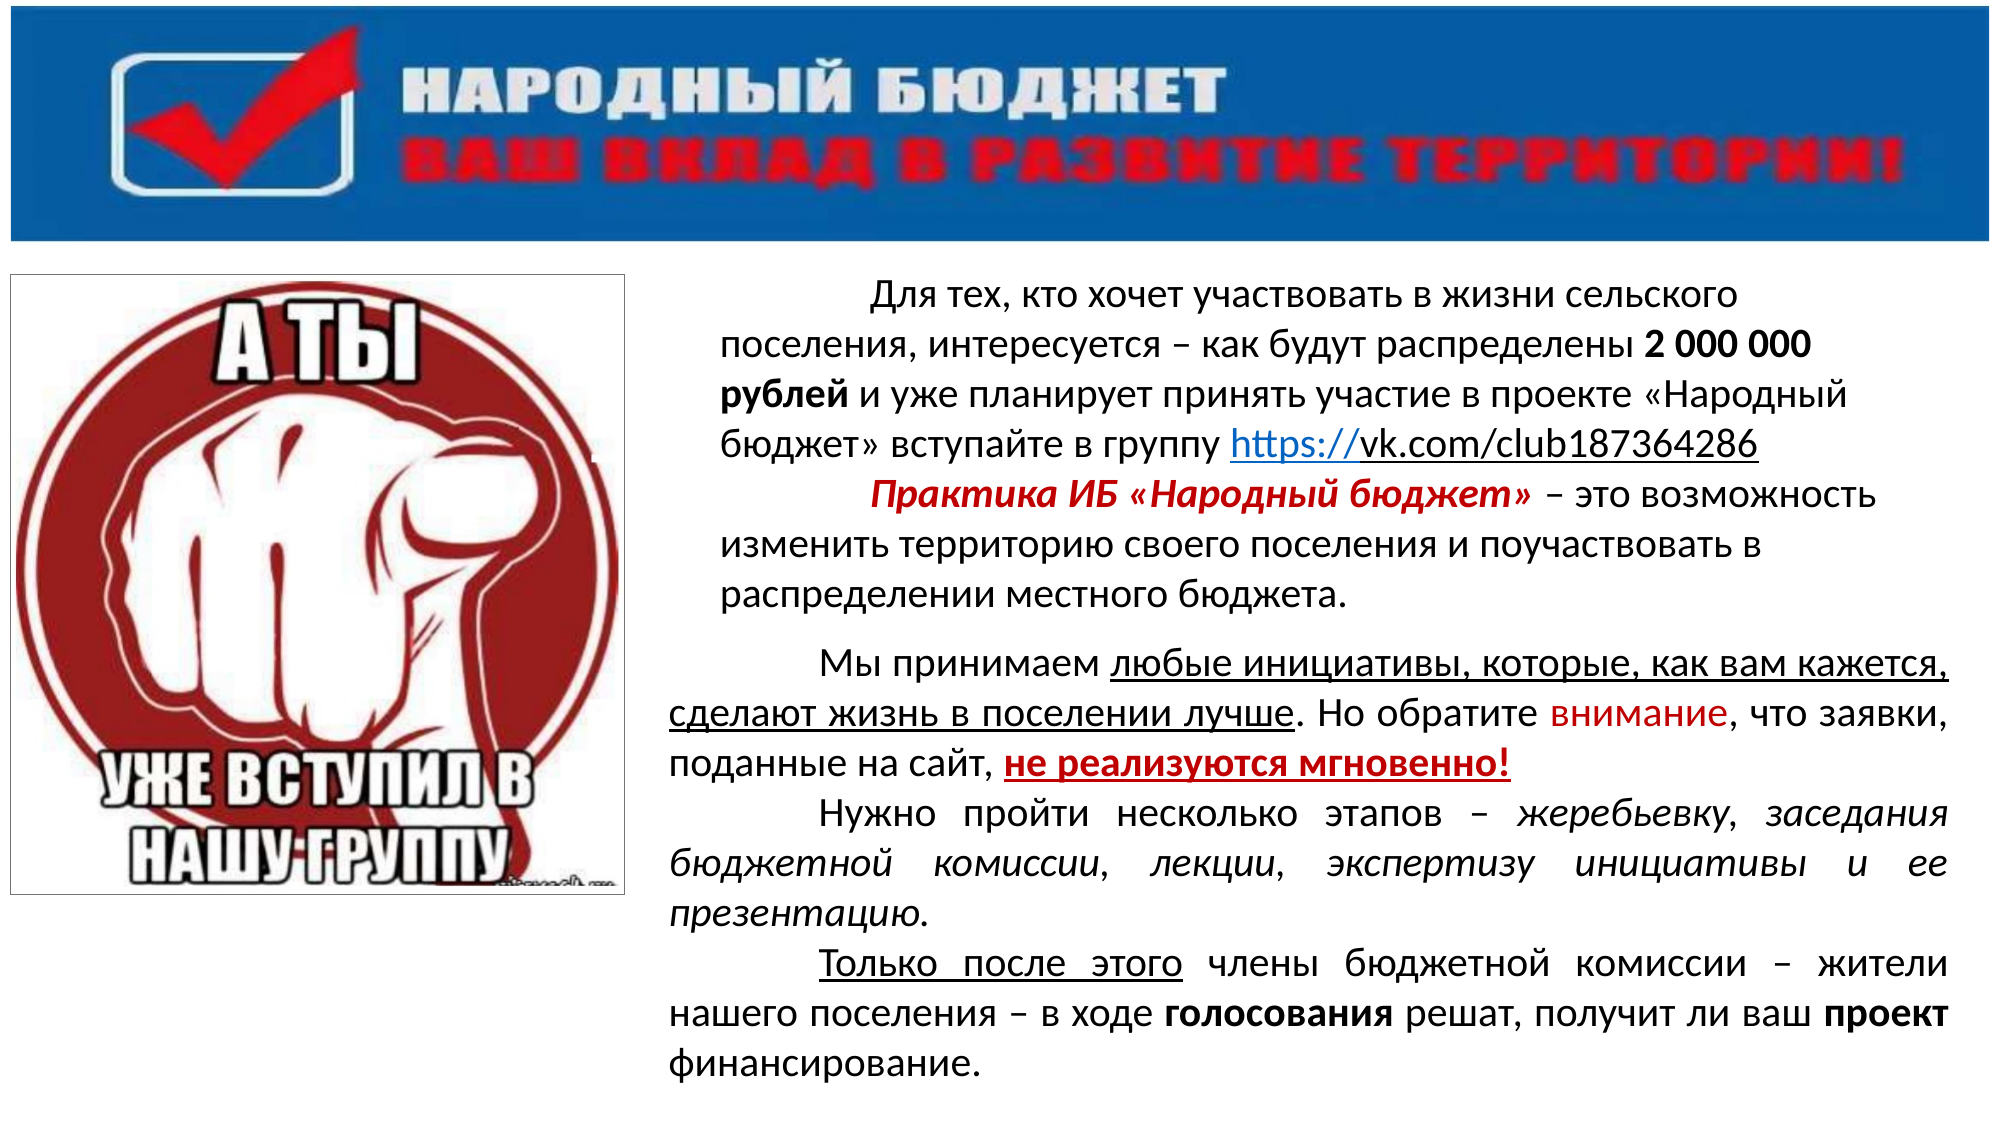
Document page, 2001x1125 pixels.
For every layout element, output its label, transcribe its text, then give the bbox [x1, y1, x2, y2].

picture [10, 0, 1990, 248]
text_box Для тех, кто хочет участвовать в жизни сельского поселения, интересуется – как будут распределены 2 000 000 рублей и уже планирует принять участие в проекте «Народный бюджет» вступайте в группу https://vk.com/club187364286 Практика ИБ «Народный бюджет» – это возможность изменить территорию своего поселения и поучаствовать в распределении местного бюджета. [704, 258, 1905, 624]
text_box Мы принимаем любые инициативы, которые, как вам кажется, сделают жизнь в поселении лучше. Но обратите внимание, что заявки, поданные на сайт, не реализуются мгновенно! Нужно пройти несколько этапов – жеребьевку, заседания бюджетной комиссии, лекции, экспертизу инициативы и ее презентацию. Только после этого члены бюджетной комиссии – жители нашего поселения – в ходе голосования решат, получит ли ваш проект финансирование. [653, 627, 1964, 1093]
picture [10, 274, 625, 895]
